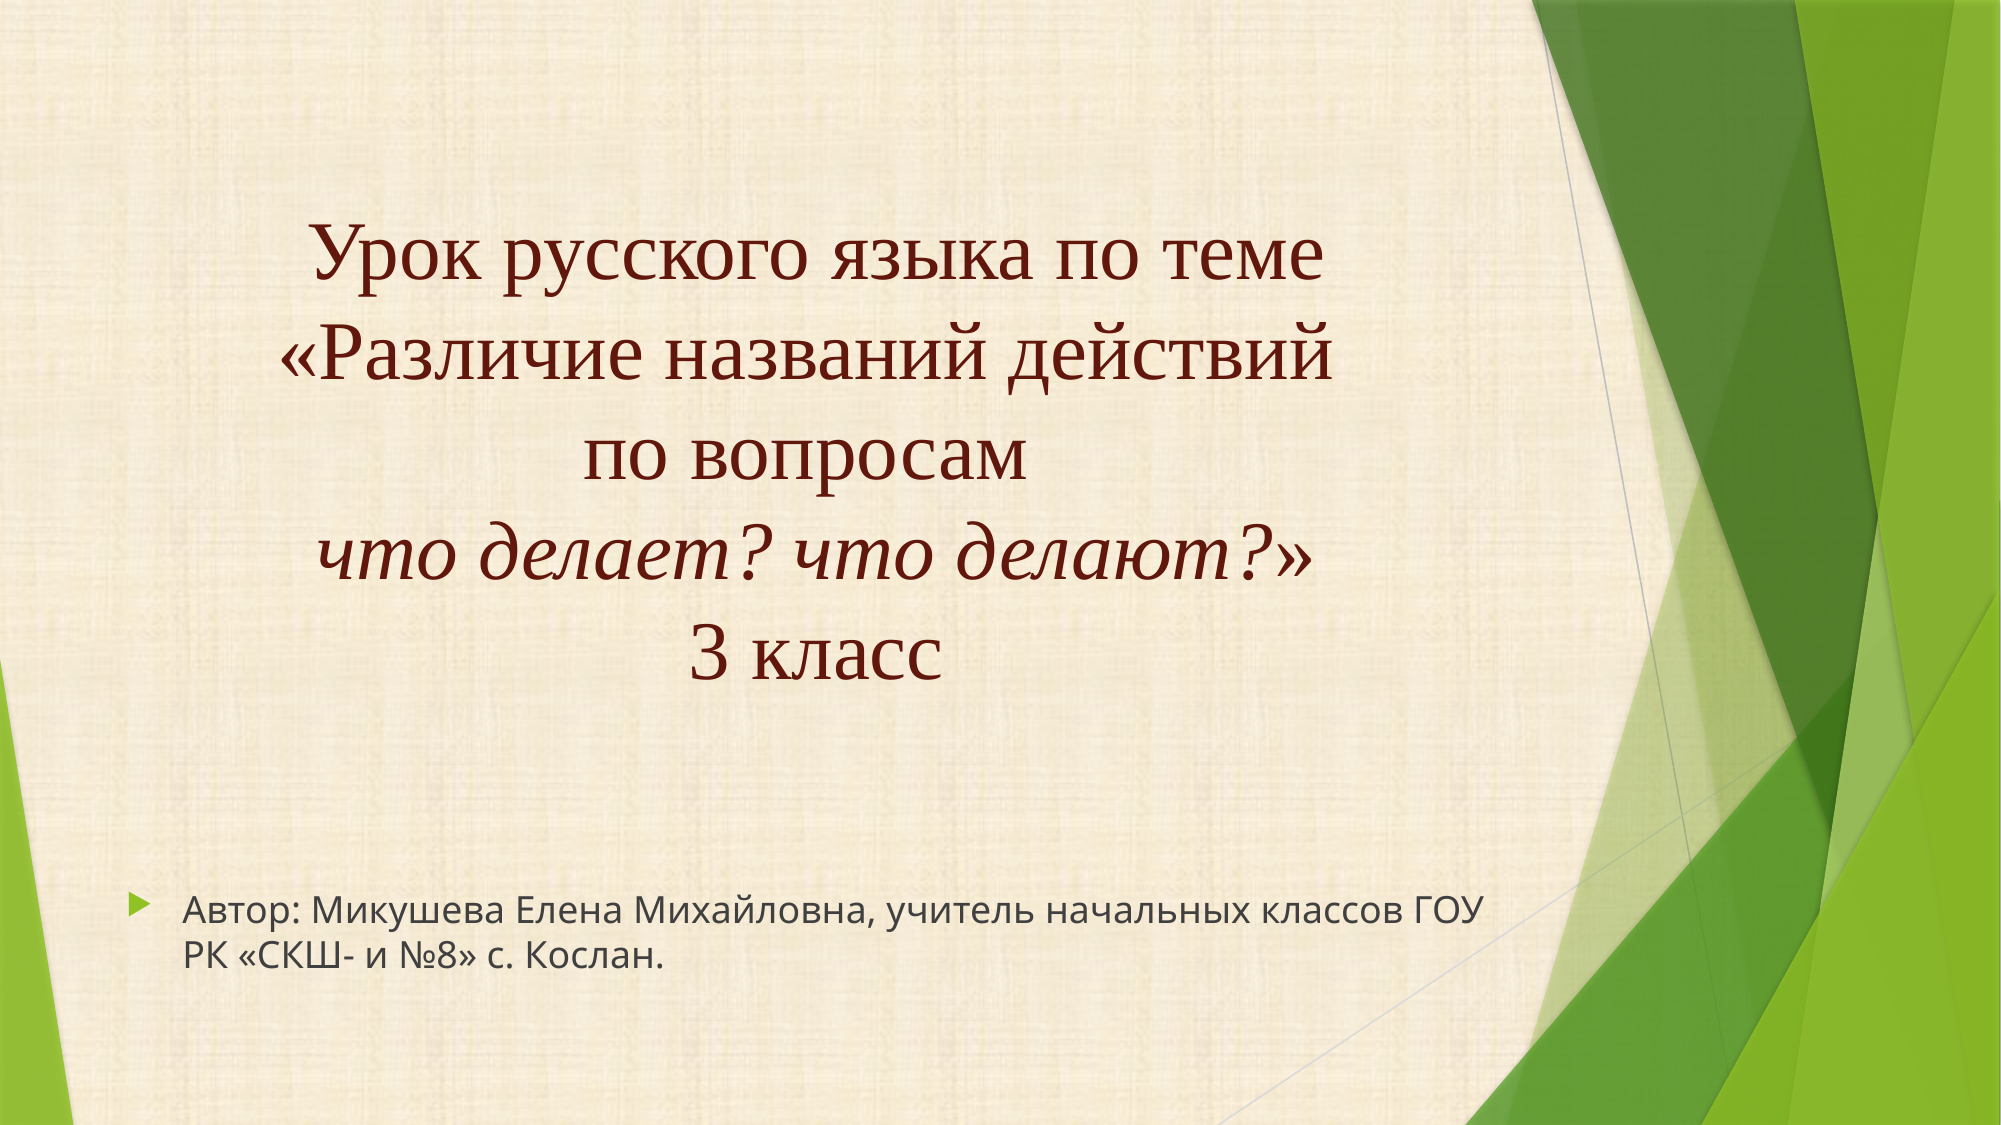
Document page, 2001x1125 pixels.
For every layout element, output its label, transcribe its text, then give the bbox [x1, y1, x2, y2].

list Автор: Микушева Елена Михайловна, учитель начальных классов ГОУ РК «СКШ- и №8» с. Кослан. [111, 878, 1522, 991]
title Урок русского языка по теме «Различие названий действий по вопросам что делает? что делают?» 3 класс [111, 188, 1522, 697]
